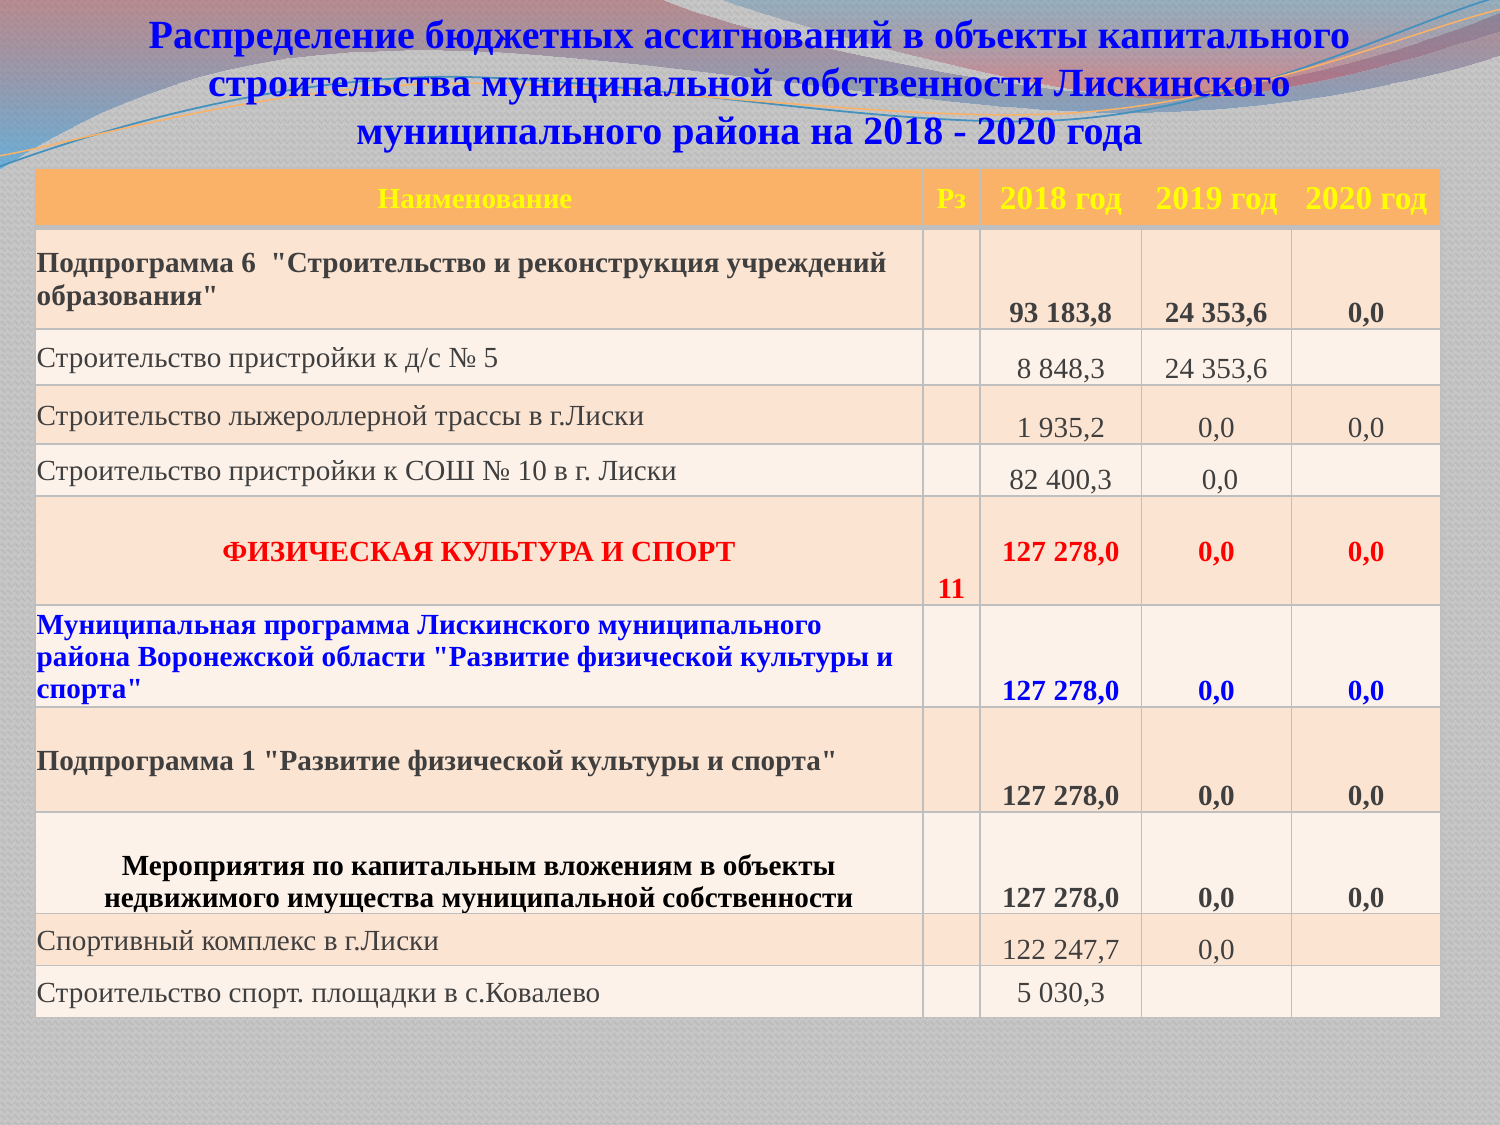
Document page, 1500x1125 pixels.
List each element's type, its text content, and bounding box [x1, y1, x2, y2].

table_cell [1142, 966, 1291, 1017]
table_cell 0,0 [1292, 606, 1440, 706]
table_cell 0,0 [1142, 606, 1291, 706]
table_cell [1292, 445, 1440, 495]
table_cell Строительство пристройки к СОШ № 10 в г. Лиски [36, 445, 922, 495]
table_cell Строительство лыжероллерной трассы в г.Лиски [36, 386, 922, 443]
table_cell 0,0 [1292, 813, 1440, 913]
table_cell [924, 330, 979, 384]
table_cell [924, 606, 979, 706]
table_cell 5 030,3 [981, 966, 1141, 1017]
table_cell 0,0 [1142, 386, 1291, 443]
table_cell Мероприятия по капитальным вложениям в объекты недвижимого имущества муниципальной собственности [36, 813, 922, 913]
table_cell 0,0 [1142, 813, 1291, 913]
table_cell Строительство пристройки к д/с № 5 [36, 330, 922, 384]
table_cell [1292, 966, 1440, 1017]
table_header Рз [924, 169, 979, 225]
table_cell 127 278,0 [981, 708, 1141, 811]
table_cell 122 247,7 [981, 914, 1141, 965]
table_cell 8 848,3 [981, 330, 1141, 384]
table_cell [924, 445, 979, 495]
table_cell 0,0 [1142, 708, 1291, 811]
table_cell 0,0 [1292, 386, 1440, 443]
table_cell [924, 230, 979, 328]
title Распределение бюджетных ассигнований в объекты капитального строительства муниципальной собственности Лискинского муниципального района на 2018 - 2020 года [75, 0, 1425, 153]
table_cell [924, 914, 979, 965]
table_cell 127 278,0 [981, 606, 1141, 706]
table_cell 0,0 [1292, 230, 1440, 328]
table_cell [924, 708, 979, 811]
table_cell 127 278,0 [981, 813, 1141, 913]
table_header 2018 год [981, 169, 1141, 225]
table_cell Муниципальная программа Лискинского муниципального района Воронежской области "Развитие физической культуры и спорта" [36, 606, 922, 706]
table_header 2019 год [1142, 169, 1291, 225]
table_cell 127 278,0 [981, 497, 1141, 604]
table_cell 24 353,6 [1142, 230, 1291, 328]
table_cell Подпрограмма 6 "Строительство и реконструкция учреждений образования" [36, 230, 922, 328]
table_cell 0,0 [1142, 914, 1291, 965]
table_cell 11 [924, 497, 979, 604]
table_cell 0,0 [1292, 497, 1440, 604]
table_cell 0,0 [1142, 445, 1291, 495]
table_header Наименование [36, 169, 922, 225]
table_cell Спортивный комплекс в г.Лиски [36, 914, 922, 965]
table_cell [924, 813, 979, 913]
table_cell [1292, 914, 1440, 965]
table_cell Подпрограмма 1 "Развитие физической культуры и спорта" [36, 708, 922, 811]
table_cell Строительство спорт. площадки в с.Ковалево [36, 966, 922, 1017]
table_cell 82 400,3 [981, 445, 1141, 495]
table_cell ФИЗИЧЕСКАЯ КУЛЬТУРА И СПОРТ [36, 497, 922, 604]
table_header 2020 год [1292, 169, 1440, 225]
table_cell 0,0 [1292, 708, 1440, 811]
table_cell [1292, 330, 1440, 384]
table_cell 93 183,8 [981, 230, 1141, 328]
table_cell 24 353,6 [1142, 330, 1291, 384]
table_cell [924, 966, 979, 1017]
table_cell 1 935,2 [981, 386, 1141, 443]
table_cell [924, 386, 979, 443]
table_cell 0,0 [1142, 497, 1291, 604]
